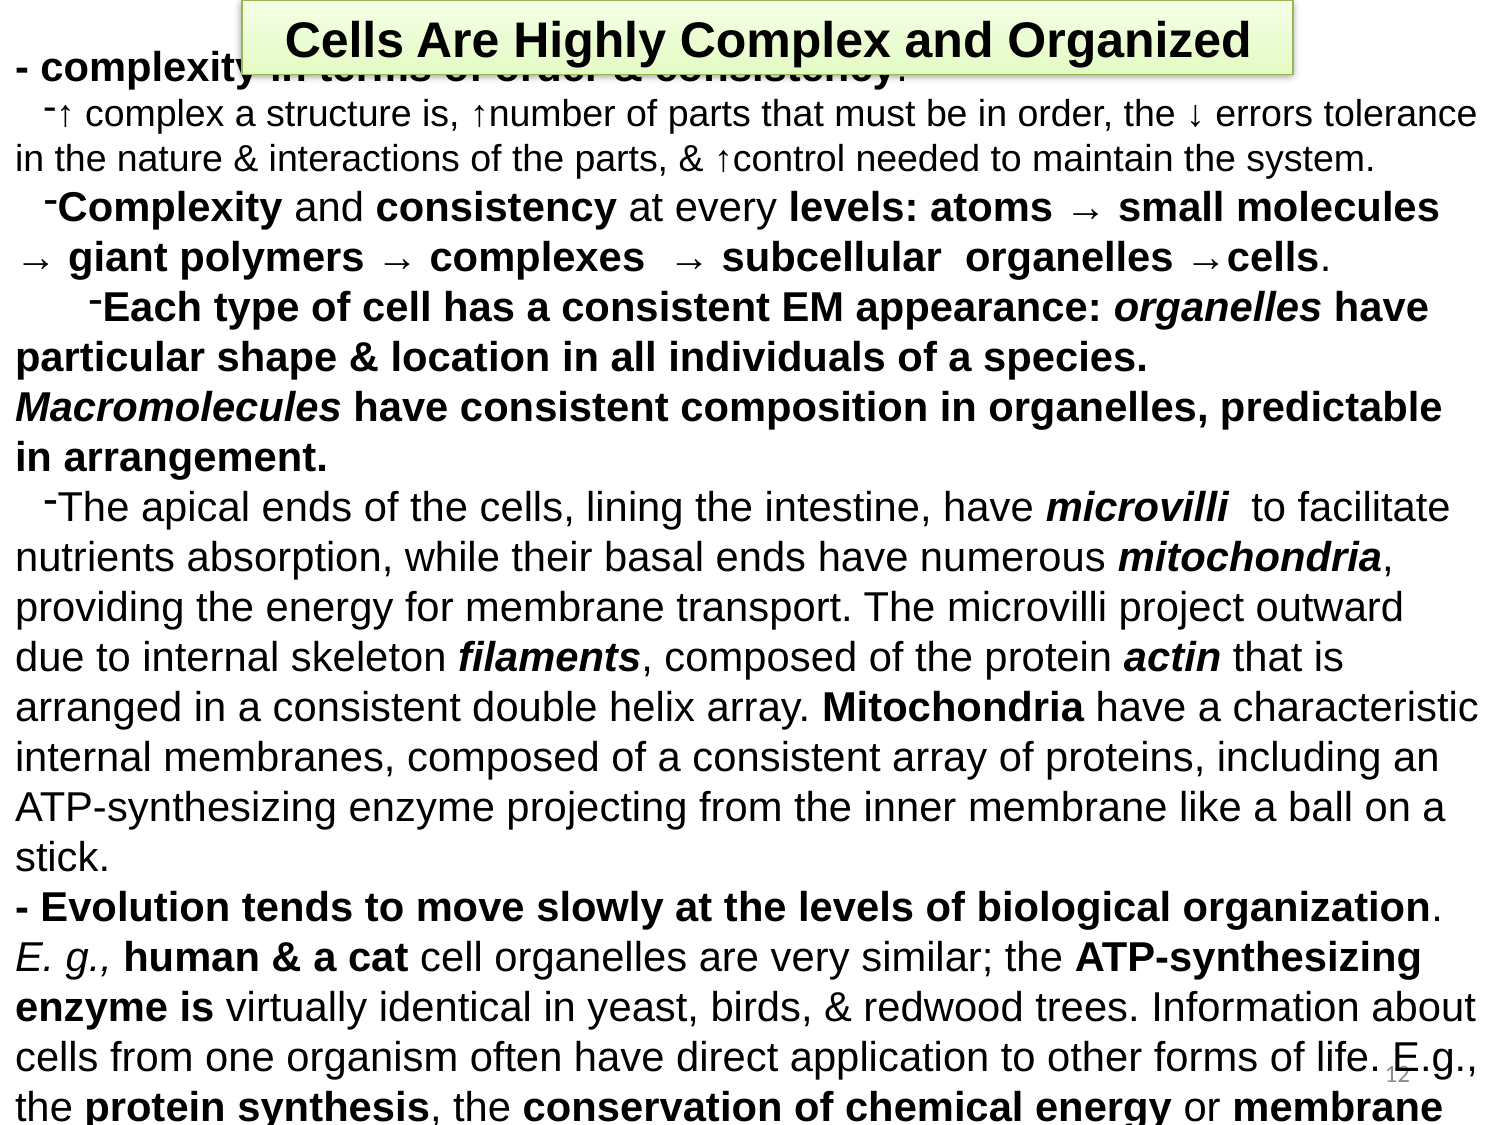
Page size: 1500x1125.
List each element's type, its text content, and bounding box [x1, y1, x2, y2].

text_box Cells Are Highly Complex and Organized [241, 0, 1294, 75]
text_box - complexity in terms of order & consistency. ↑ complex a structure is, ↑number of parts that must be in order, the ↓ errors tolerance in the nature & interactions of the parts, & ↑control needed to maintain the system. Complexity and consistency at every levels: atoms → small molecules → giant polymers → complexes → subcellular organelles →cells. Each type of cell has a consistent EM appearance: organelles have particular shape & location in all individuals of a species. Macromolecules have consistent composition in organelles, predictable in arrangement. The apical ends of the cells, lining the intestine, have microvilli to facilitate nutrients absorption, while their basal ends have numerous mitochondria, providing the energy for membrane transport. The microvilli project outward due to internal skeleton filaments, composed of the protein actin that is arranged in a consistent double helix array. Mitochondria have a characteristic internal membranes, composed of a consistent array of proteins, including an ATP-synthesizing enzyme projecting from the inner membrane like a ball on a stick. - Evolution tends to move slowly at the levels of biological organization. E. g., human & a cat cell organelles are very similar; the ATP-synthesizing enzyme is virtually identical in yeast, birds, & redwood trees. Information about cells from one organism often have direct application to other forms of life. E.g., the protein synthesis, the conservation of chemical energy or membrane structure are remarkably similar in all cells. [0, 31, 1500, 1125]
